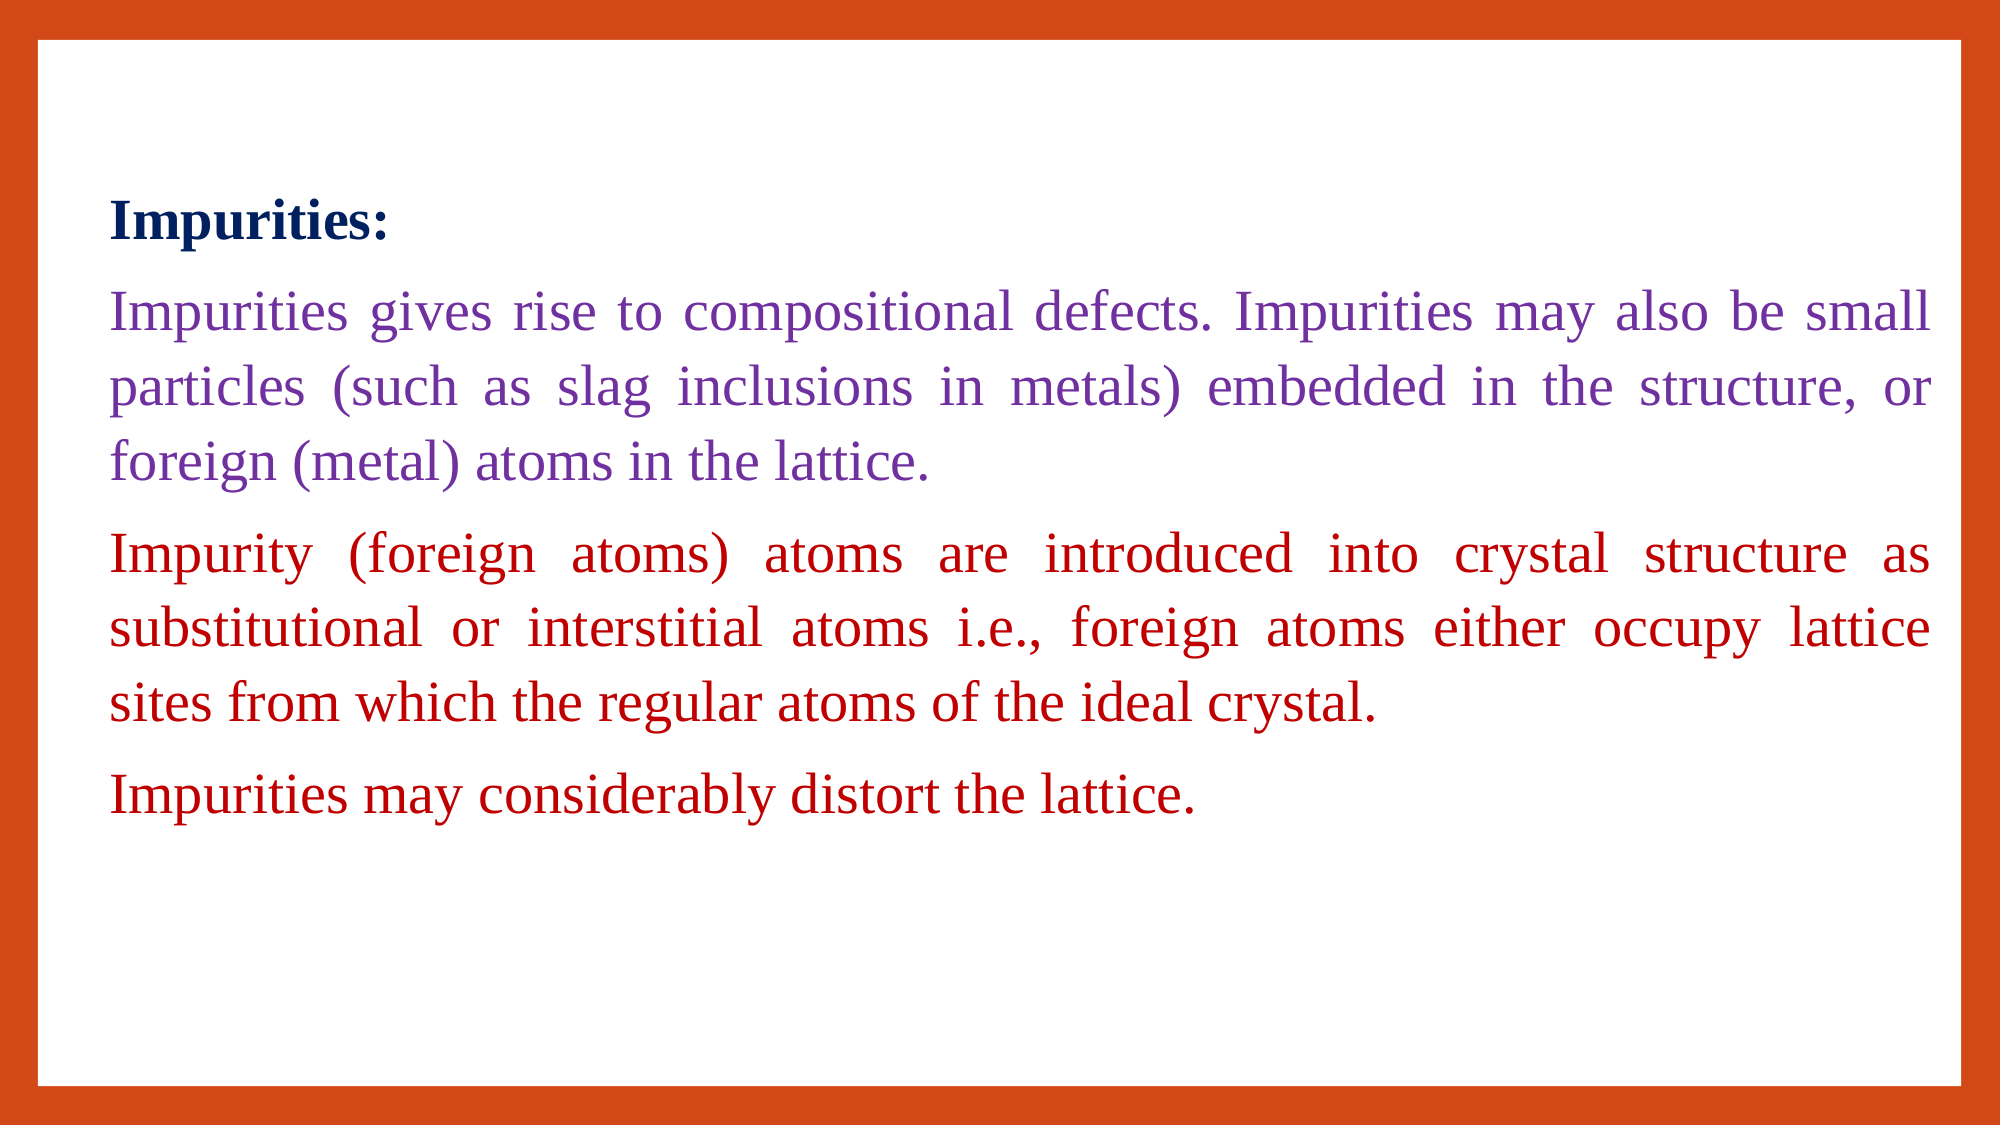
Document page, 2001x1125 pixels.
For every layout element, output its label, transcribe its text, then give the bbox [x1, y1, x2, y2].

text_box Impurities: Impurities gives rise to compositional defects. Impurities may also be small particles (such as slag inclusions in metals) embedded in the structure, or foreign (metal) atoms in the lattice. Impurity (foreign atoms) atoms are introduced into crystal structure as substitutional or interstitial atoms i.e., foreign atoms either occupy lattice sites from which the regular atoms of the ideal crystal. Impurities may considerably distort the lattice. [94, 168, 1948, 833]
